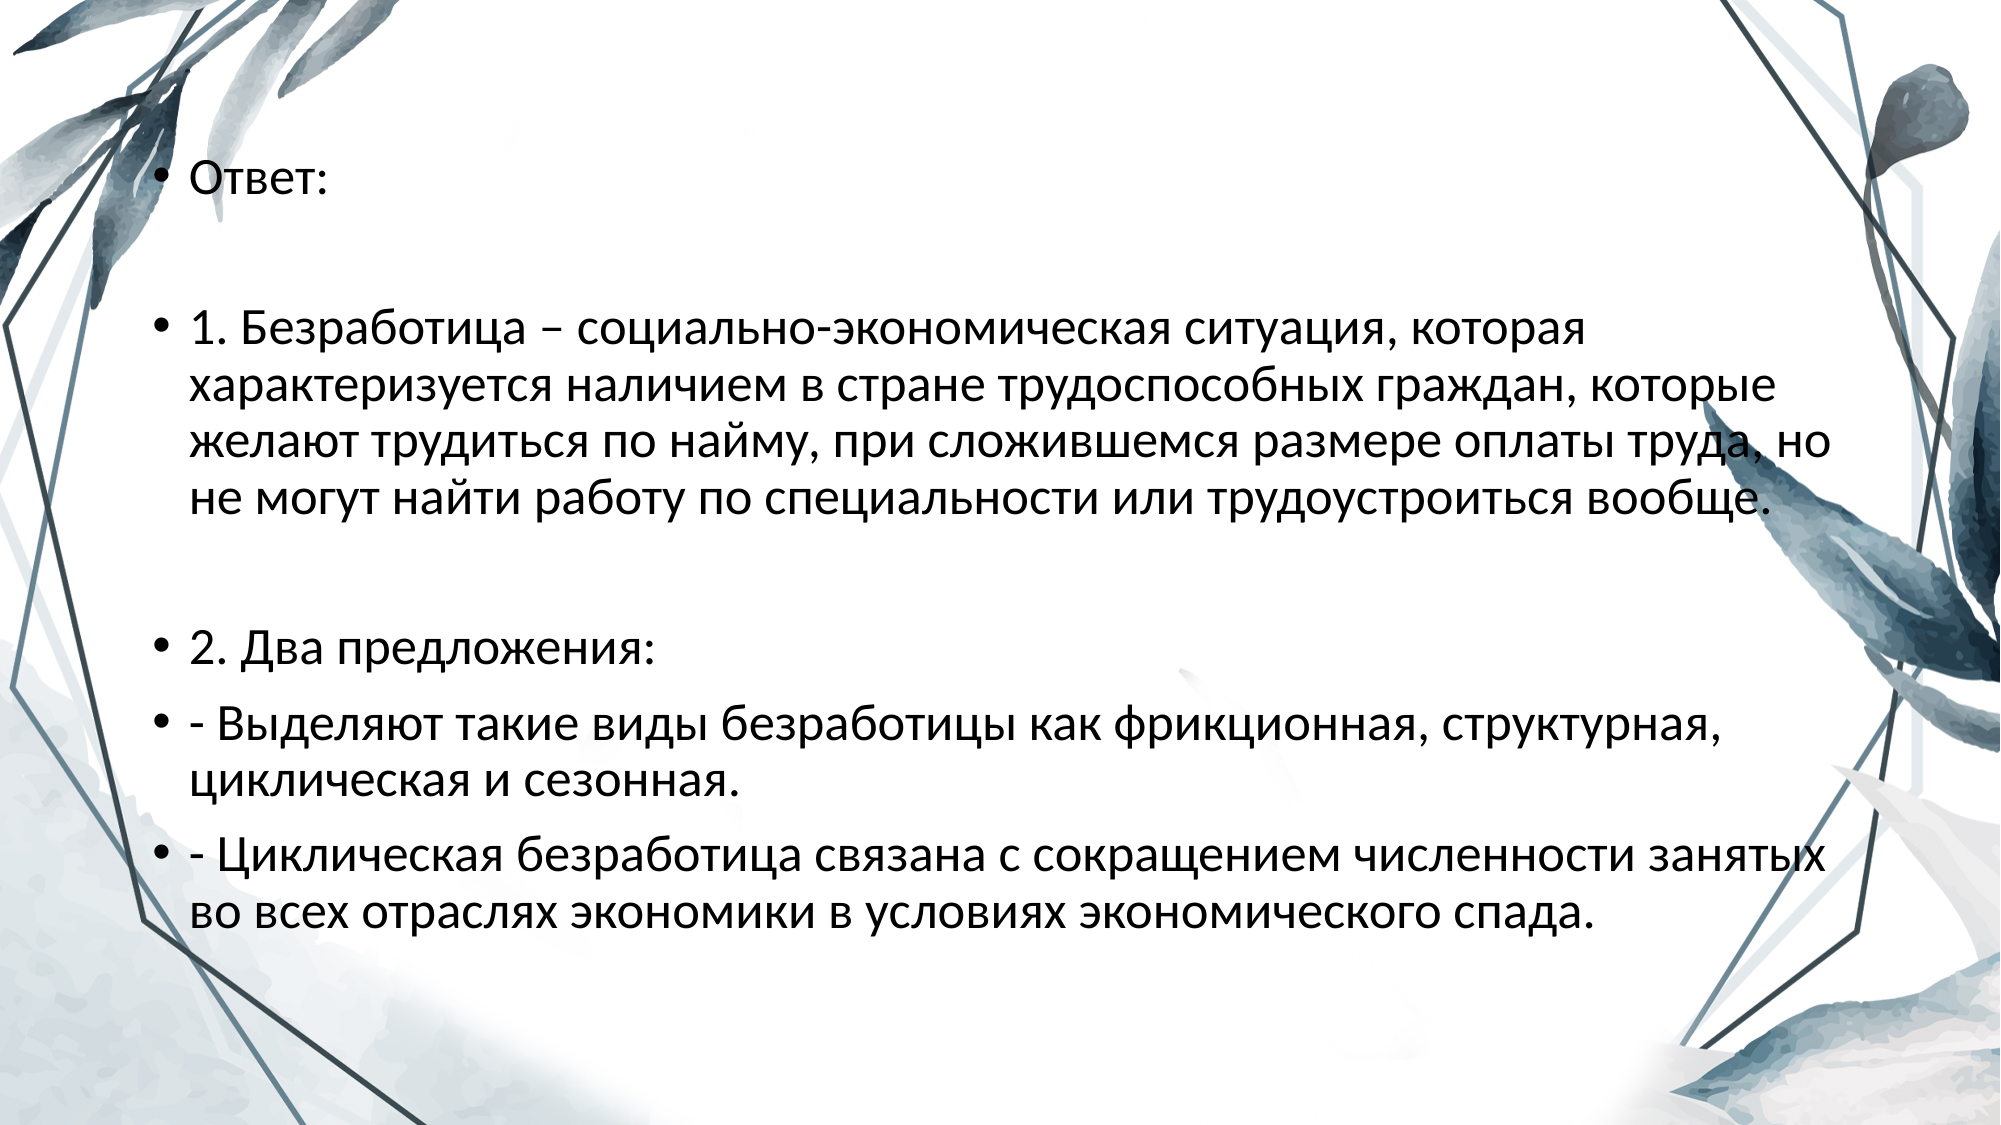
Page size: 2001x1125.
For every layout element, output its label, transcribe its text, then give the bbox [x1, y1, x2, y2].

picture [0, 0, 2000, 1125]
list Ответ: 1. Безработица – социально-экономическая ситуация, которая характеризуется наличием в стране трудоспособных граждан, которые желают трудиться по найму, при сложившемся размере оплаты труда, но не могут найти работу по специальности или трудоустроиться вообще. 2. Два предложения: - Выделяют такие виды безработицы как фрикционная, структурная, циклическая и сезонная. - Циклическая безработица связана с сокращением численности занятых во всех отраслях экономики в условиях экономического спада. [137, 141, 1863, 1014]
